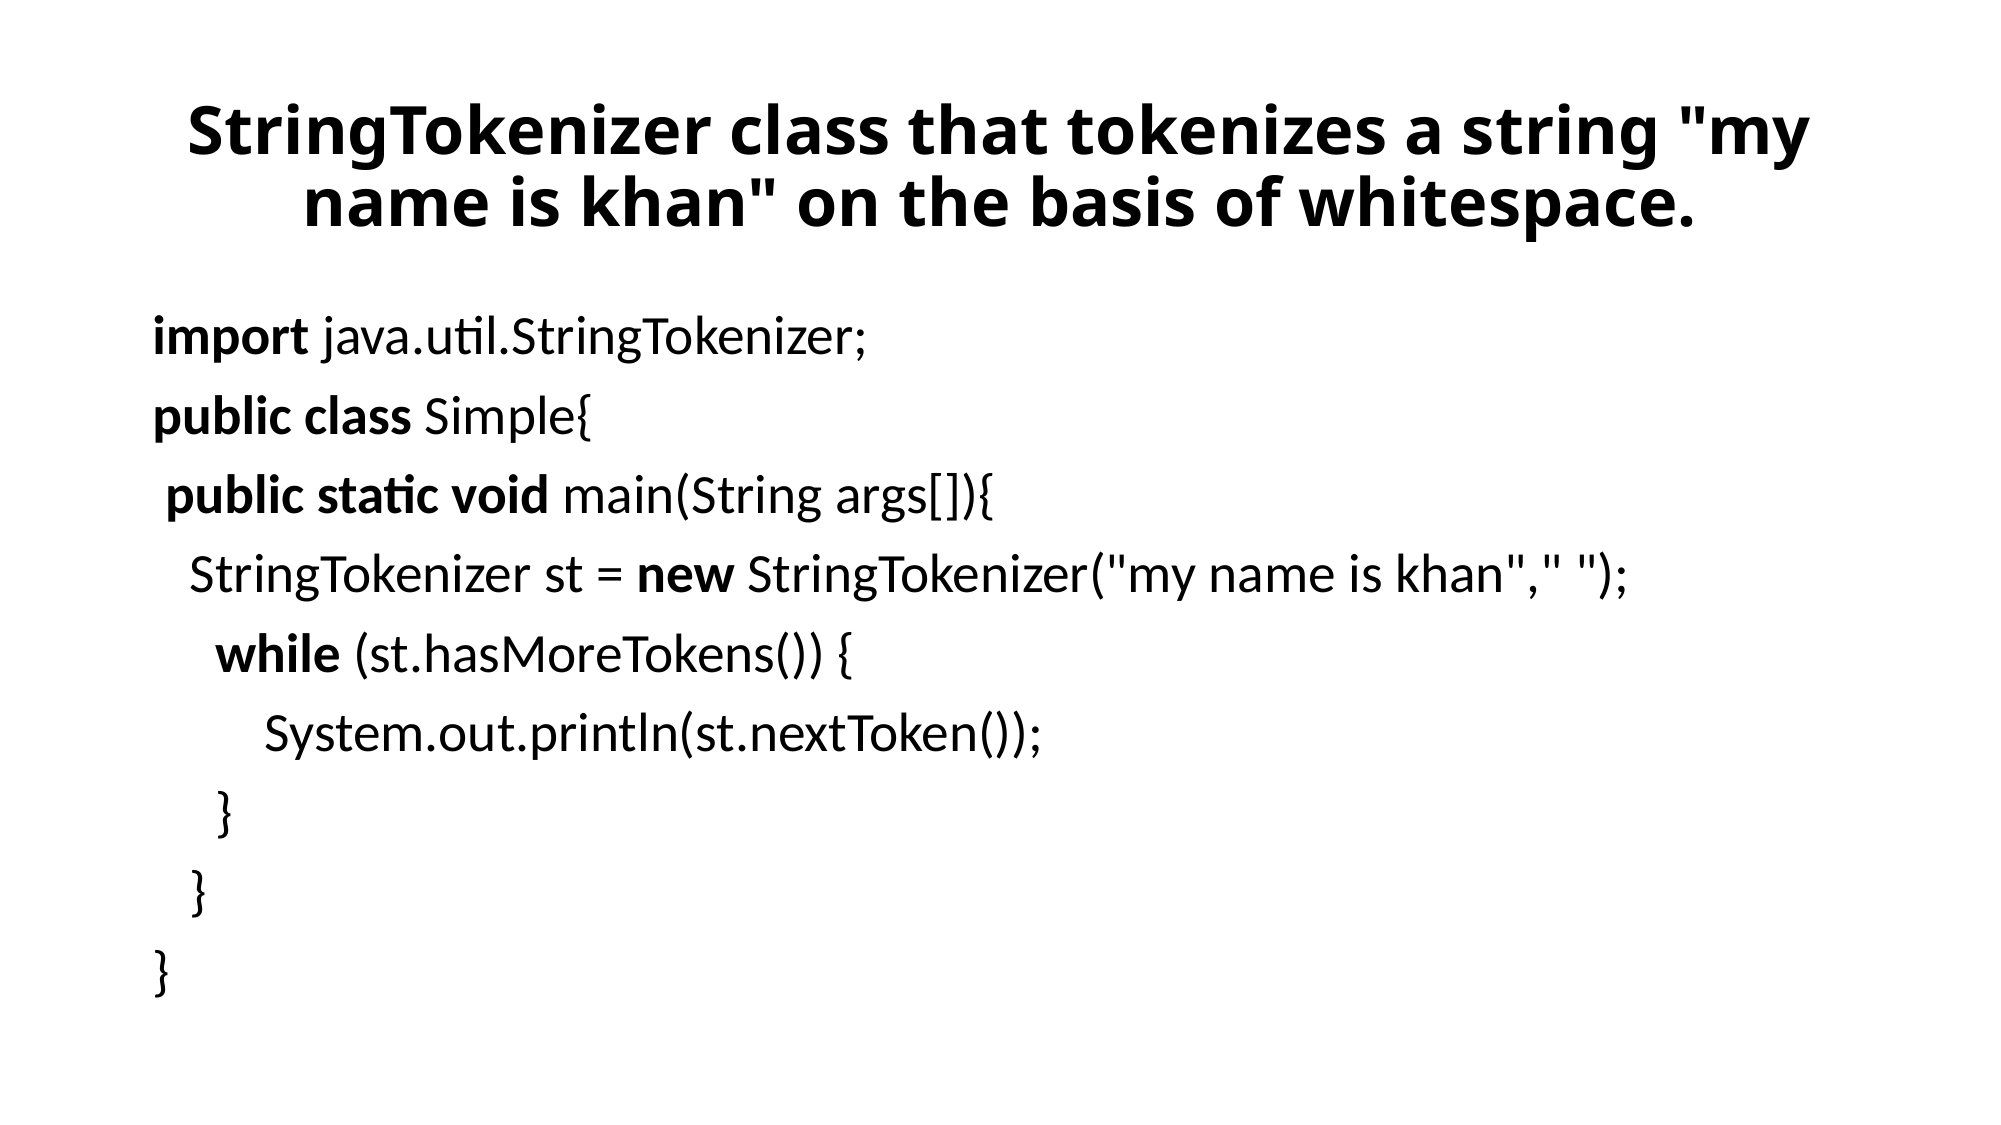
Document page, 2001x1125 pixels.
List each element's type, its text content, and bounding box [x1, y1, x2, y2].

list import java.util.StringTokenizer; public class Simple{ public static void main(String args[]){ StringTokenizer st = new StringTokenizer("my name is khan"," "); while (st.hasMoreTokens()) { System.out.println(st.nextToken()); } } } [137, 299, 1863, 1014]
title StringTokenizer class that tokenizes a string "my name is khan" on the basis of whitespace. [137, 59, 1863, 278]
